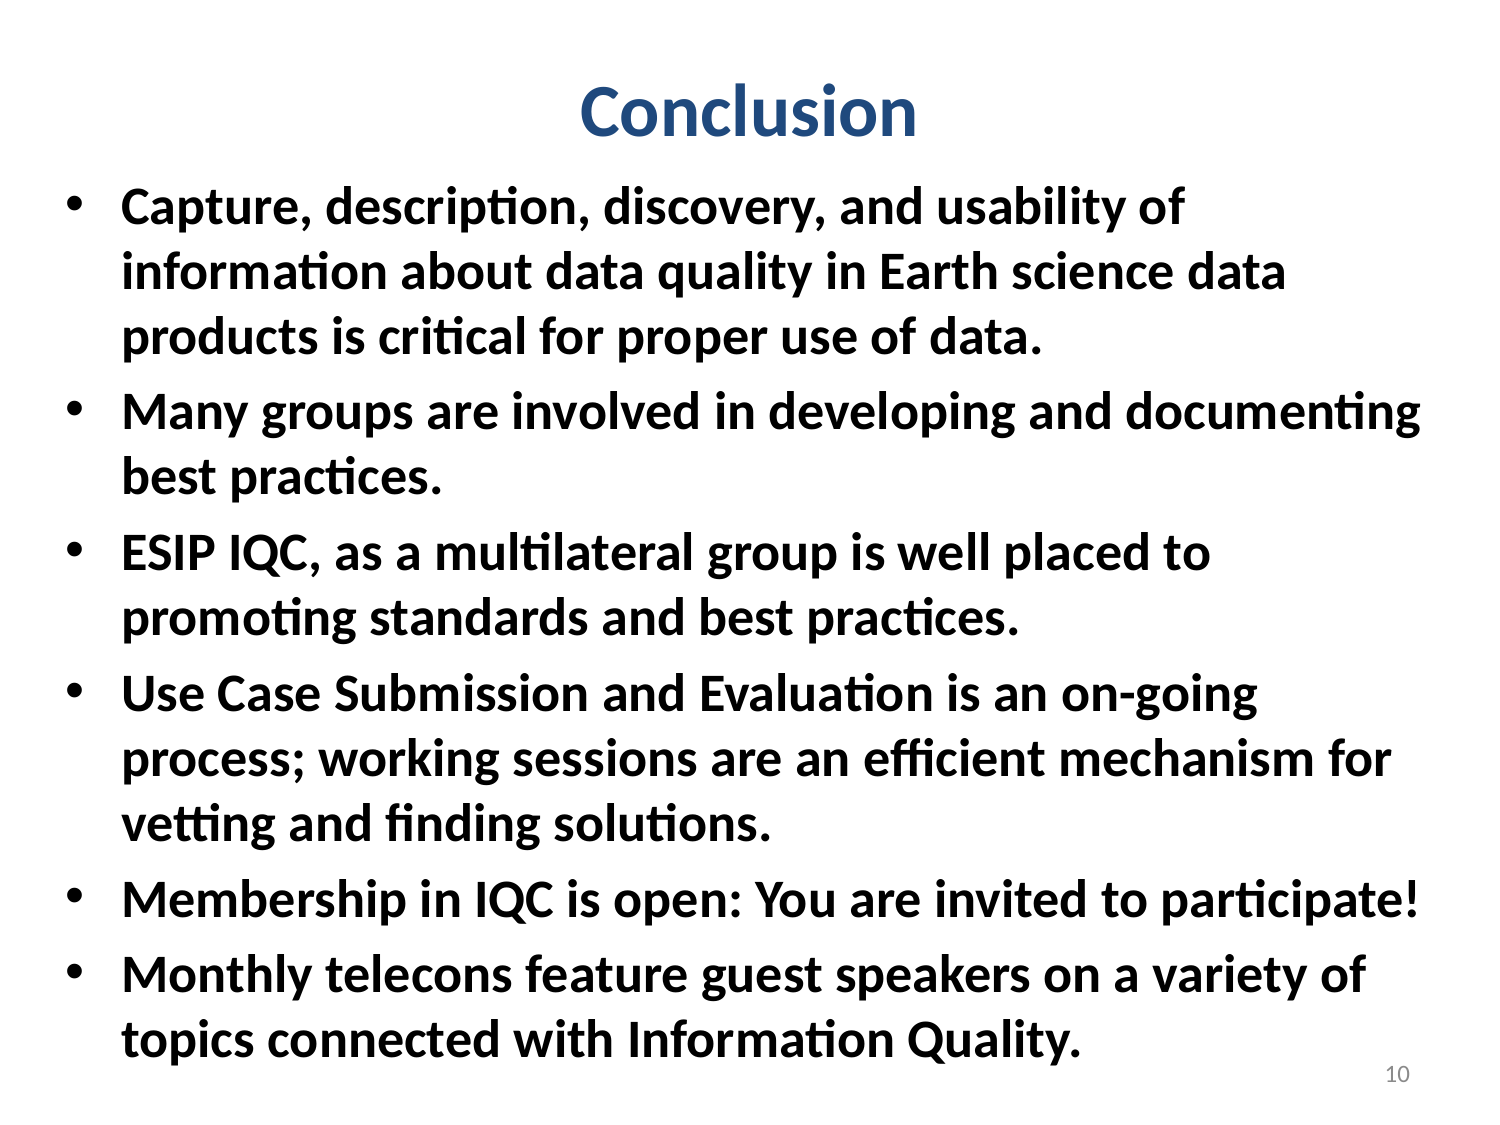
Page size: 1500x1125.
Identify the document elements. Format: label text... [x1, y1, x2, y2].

title Conclusion [37, 50, 1463, 163]
list Capture, description, discovery, and usability of information about data quality in Earth science data products is critical for proper use of data. Many groups are involved in developing and documenting best practices. ESIP IQC, as a multilateral group is well placed to promoting standards and best practices. Use Case Submission and Evaluation is an on-going process; working sessions are an efficient mechanism for vetting and finding solutions. Membership in IQC is open: You are invited to participate! Monthly telecons feature guest speakers on a variety of topics connected with Information Quality. [50, 162, 1450, 1050]
slide_number 10 [1074, 1042, 1425, 1103]
